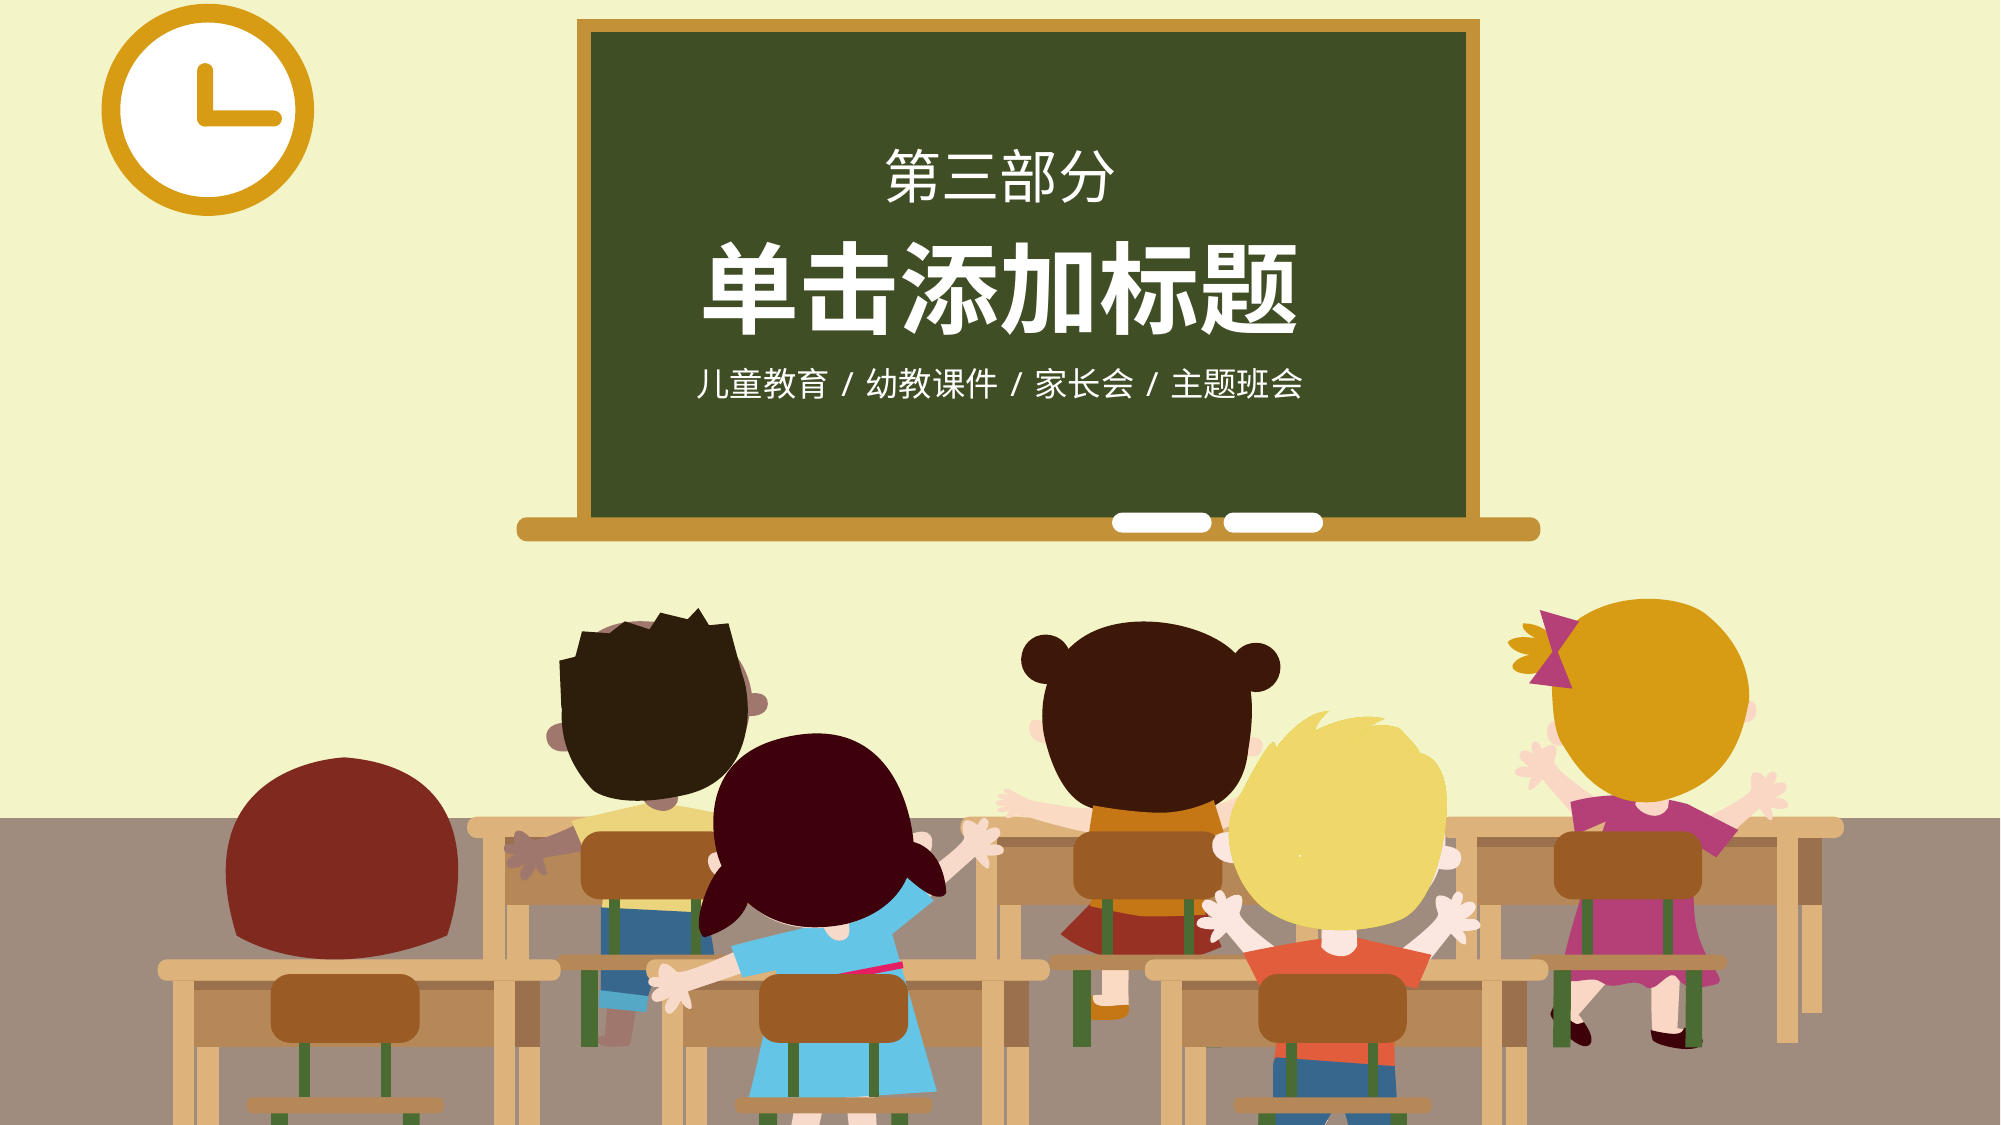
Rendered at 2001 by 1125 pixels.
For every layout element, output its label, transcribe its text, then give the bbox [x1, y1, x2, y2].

text_box 单击添加标题 [655, 218, 1345, 354]
text_box 第三部分 [655, 133, 1345, 218]
text_box 儿童教育/幼教课件/家长会/主题班会 [655, 355, 1345, 411]
